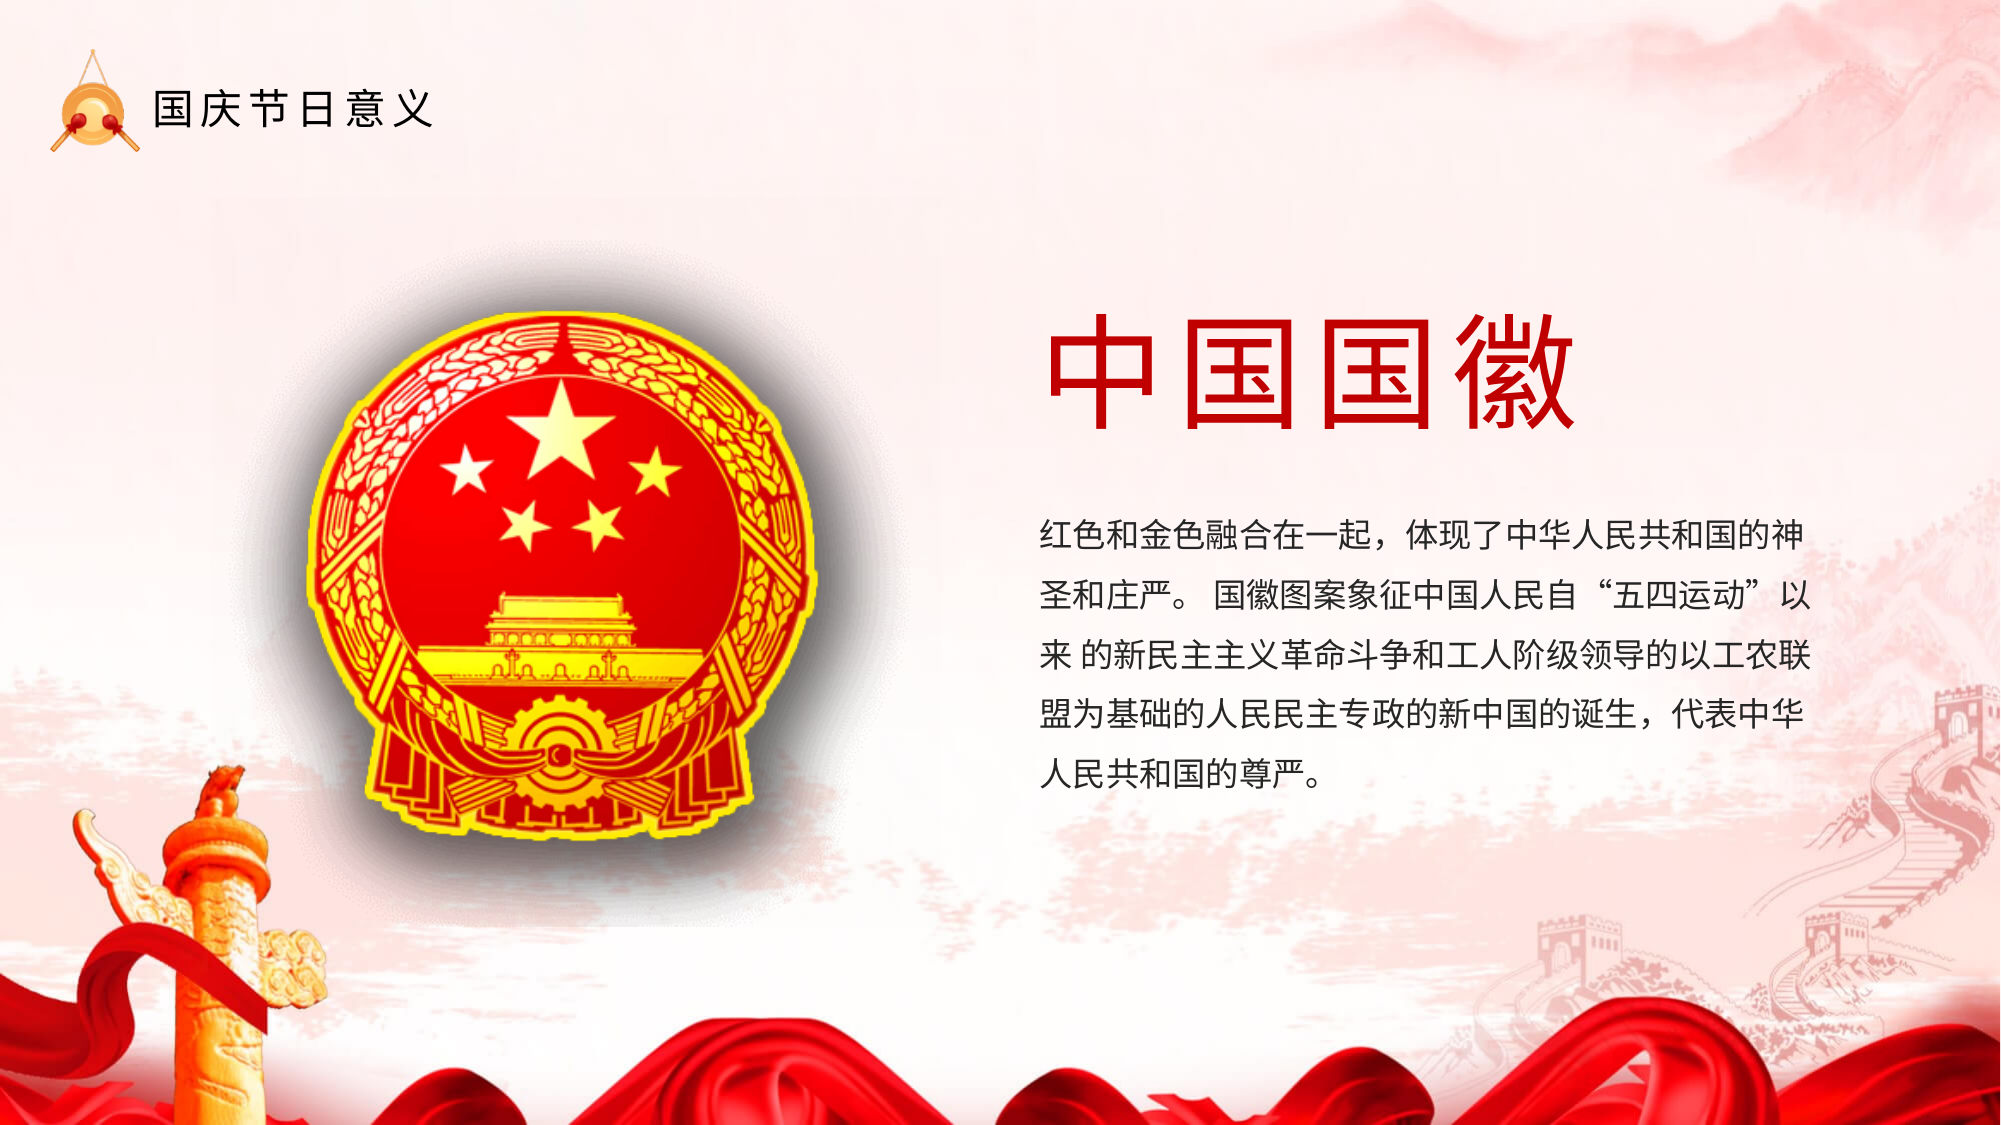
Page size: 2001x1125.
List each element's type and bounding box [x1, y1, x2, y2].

picture [0, 0, 2001, 1125]
text_box [49, 49, 601, 163]
text_box [1024, 287, 1847, 805]
